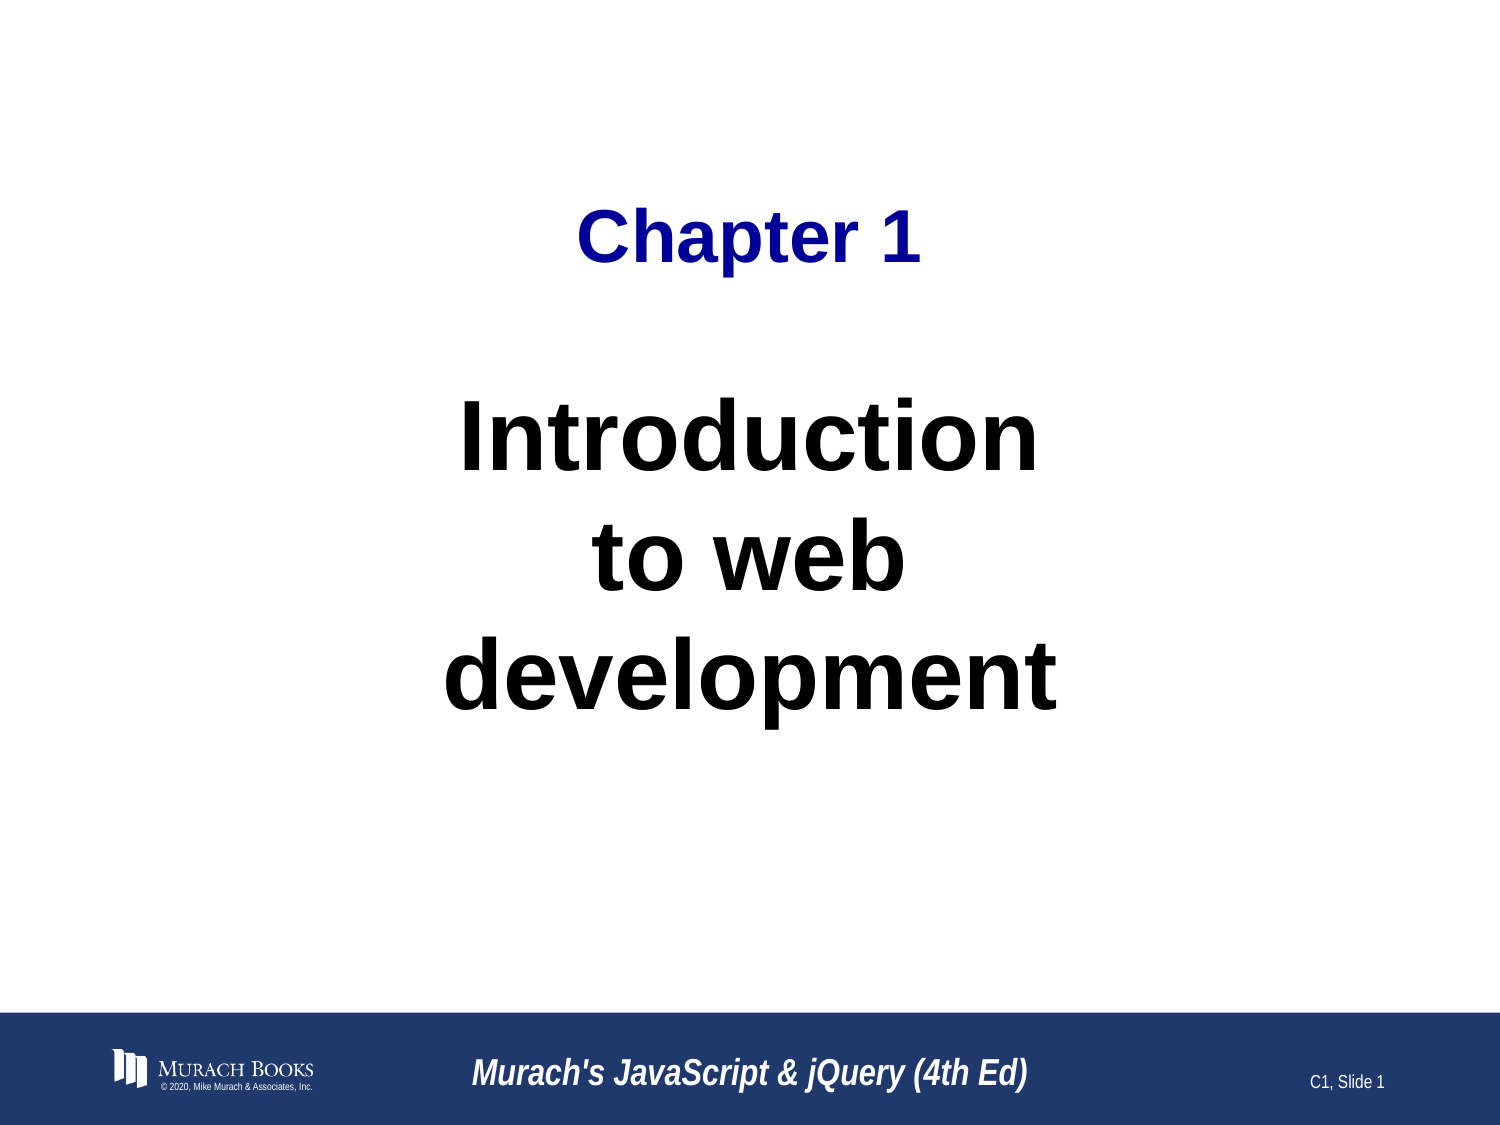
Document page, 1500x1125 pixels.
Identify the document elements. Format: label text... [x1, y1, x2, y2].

footer © 2020, Mike Murach & Associates, Inc. [12, 1025, 463, 1100]
list Introduction to web development [312, 362, 1188, 850]
slide_number Murach's JavaScript & jQuery (4th Ed) [463, 1025, 1050, 1100]
title Chapter 1 [112, 187, 1388, 279]
slide_number C1, Slide 1 [1087, 1025, 1400, 1100]
